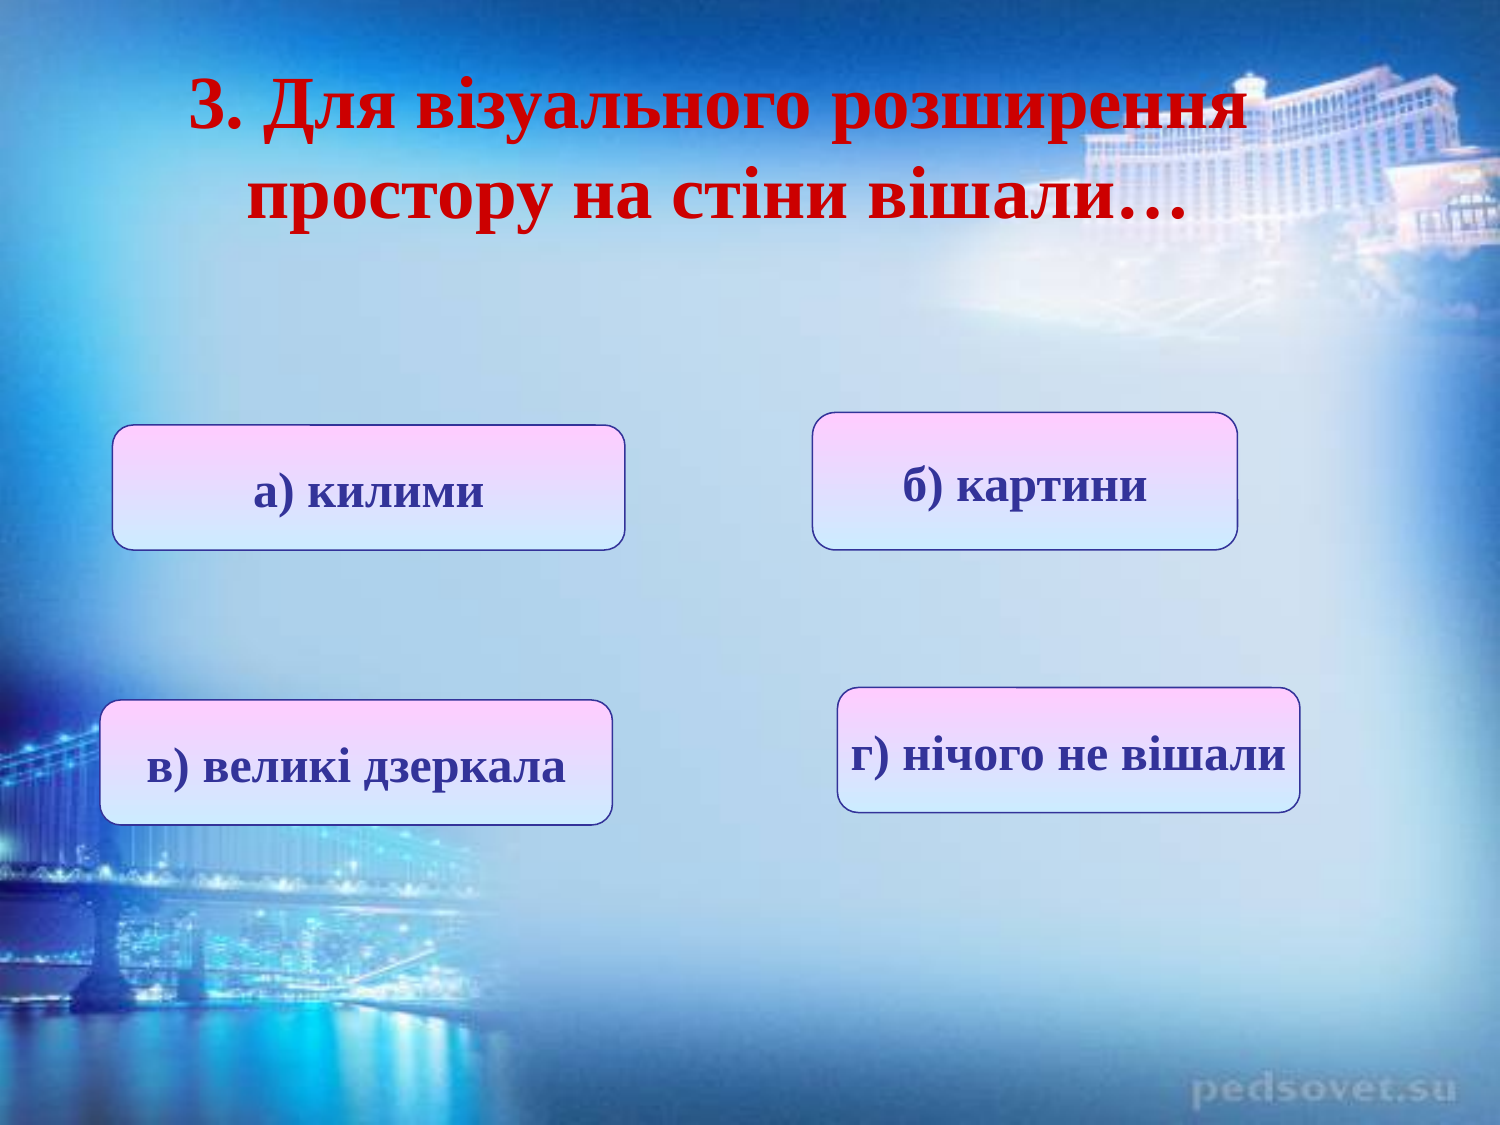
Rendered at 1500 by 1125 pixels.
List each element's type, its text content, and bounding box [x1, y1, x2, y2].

title 3. Для візуального розширення простору на стіни вішали… [74, 49, 1363, 238]
text_box г) нічого не вішали [837, 687, 1300, 813]
picture [0, 0, 1500, 1125]
text_box б) картини [812, 412, 1238, 550]
text_box а) килими [112, 424, 625, 551]
text_box в) великі дзеркала [99, 699, 613, 826]
